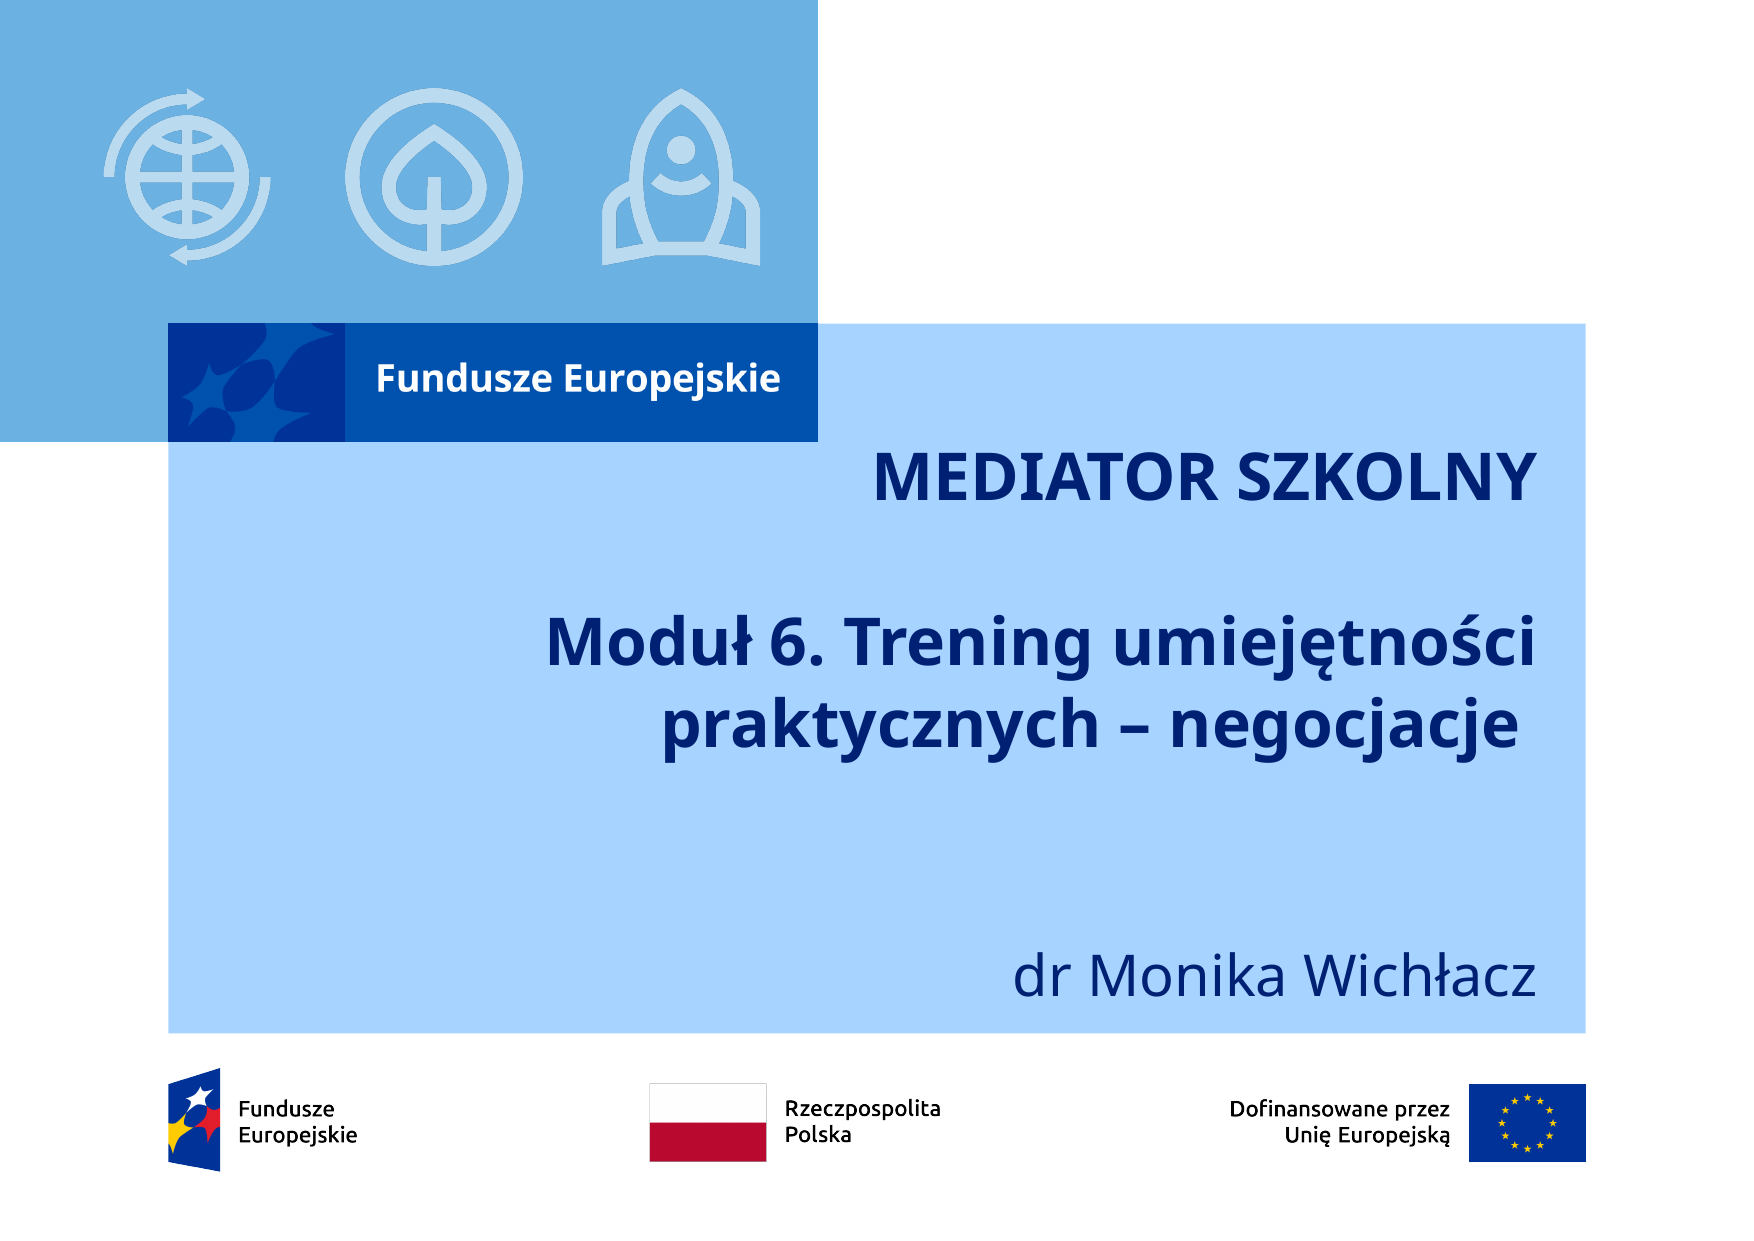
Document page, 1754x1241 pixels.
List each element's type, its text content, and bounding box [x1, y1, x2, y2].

title MEDIATOR SZKOLNY Moduł 6. Trening umiejętności praktycznych – negocjacje dr Monika Wichłacz [227, 348, 1539, 1010]
picture [610, 1044, 979, 1201]
picture [1192, 1045, 1625, 1201]
picture [168, 323, 818, 442]
picture [129, 1045, 396, 1201]
